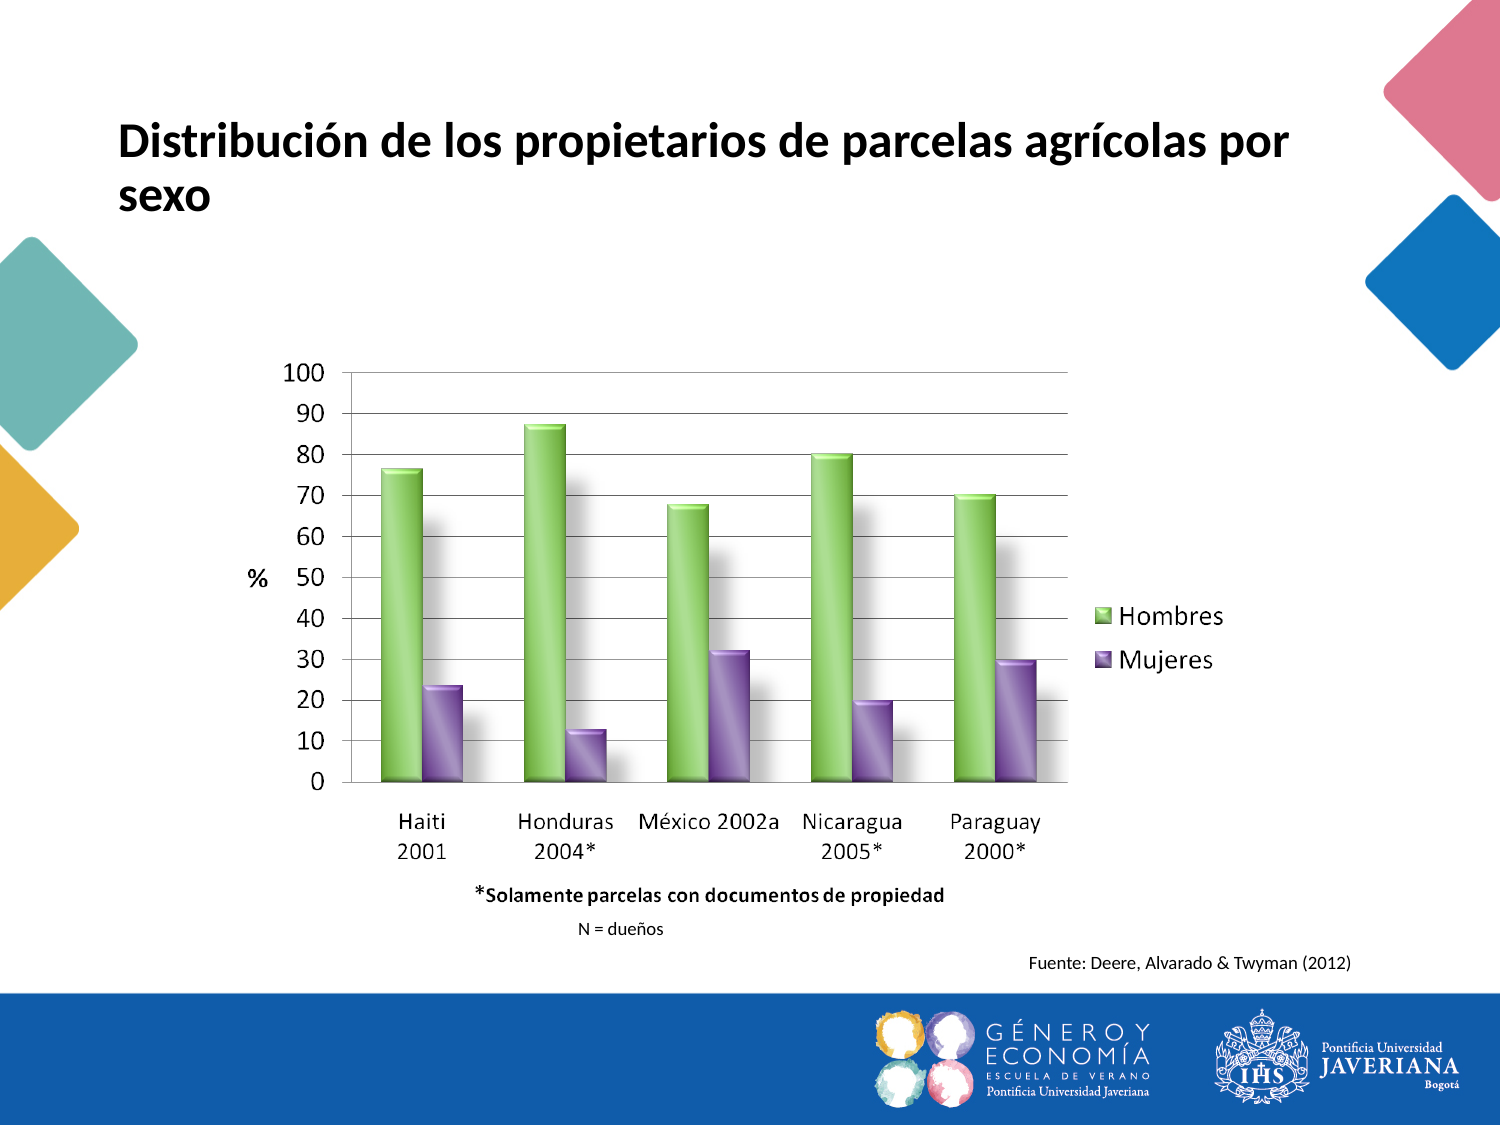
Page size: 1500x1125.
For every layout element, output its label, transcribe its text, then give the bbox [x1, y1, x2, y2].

picture [0, 0, 1500, 1125]
text_box Fuente: Deere, Alvarado & Twyman (2012) [1014, 943, 1367, 981]
text_box N = dueños [563, 928, 679, 947]
title Distribución de los propietarios de parcelas agrícolas por sexo [103, 59, 1397, 278]
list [224, 348, 1238, 928]
